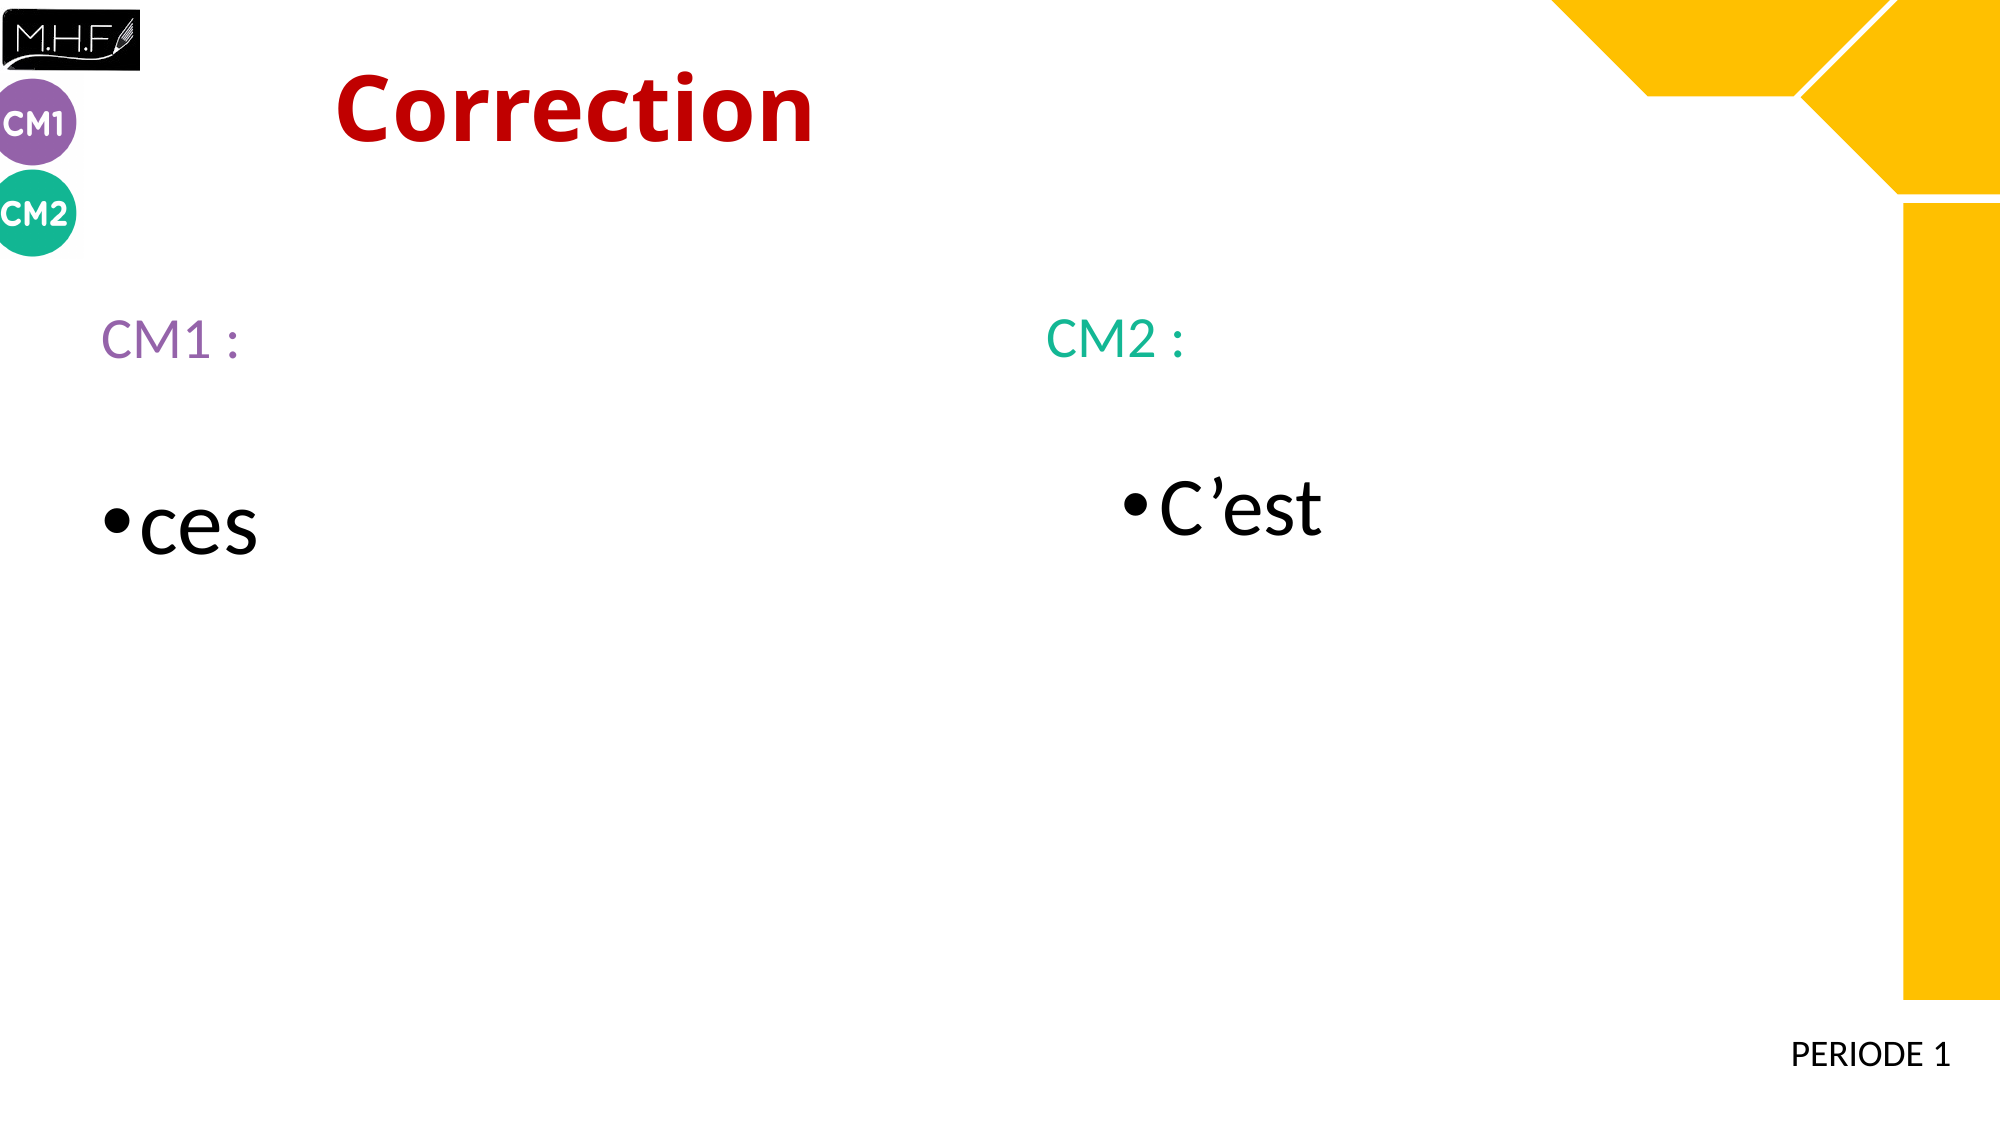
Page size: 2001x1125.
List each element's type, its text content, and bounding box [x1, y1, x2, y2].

list CM1 : ces [86, 300, 897, 1015]
text_box [1549, 0, 1892, 98]
text_box [1799, 0, 2000, 196]
text_box PERIODE 1 [1362, 1021, 1967, 1125]
text_box [1902, 202, 2000, 1001]
text_box CM2 : C’est [1031, 299, 1853, 1014]
title Correction [318, 3, 1865, 221]
picture [0, 7, 140, 259]
